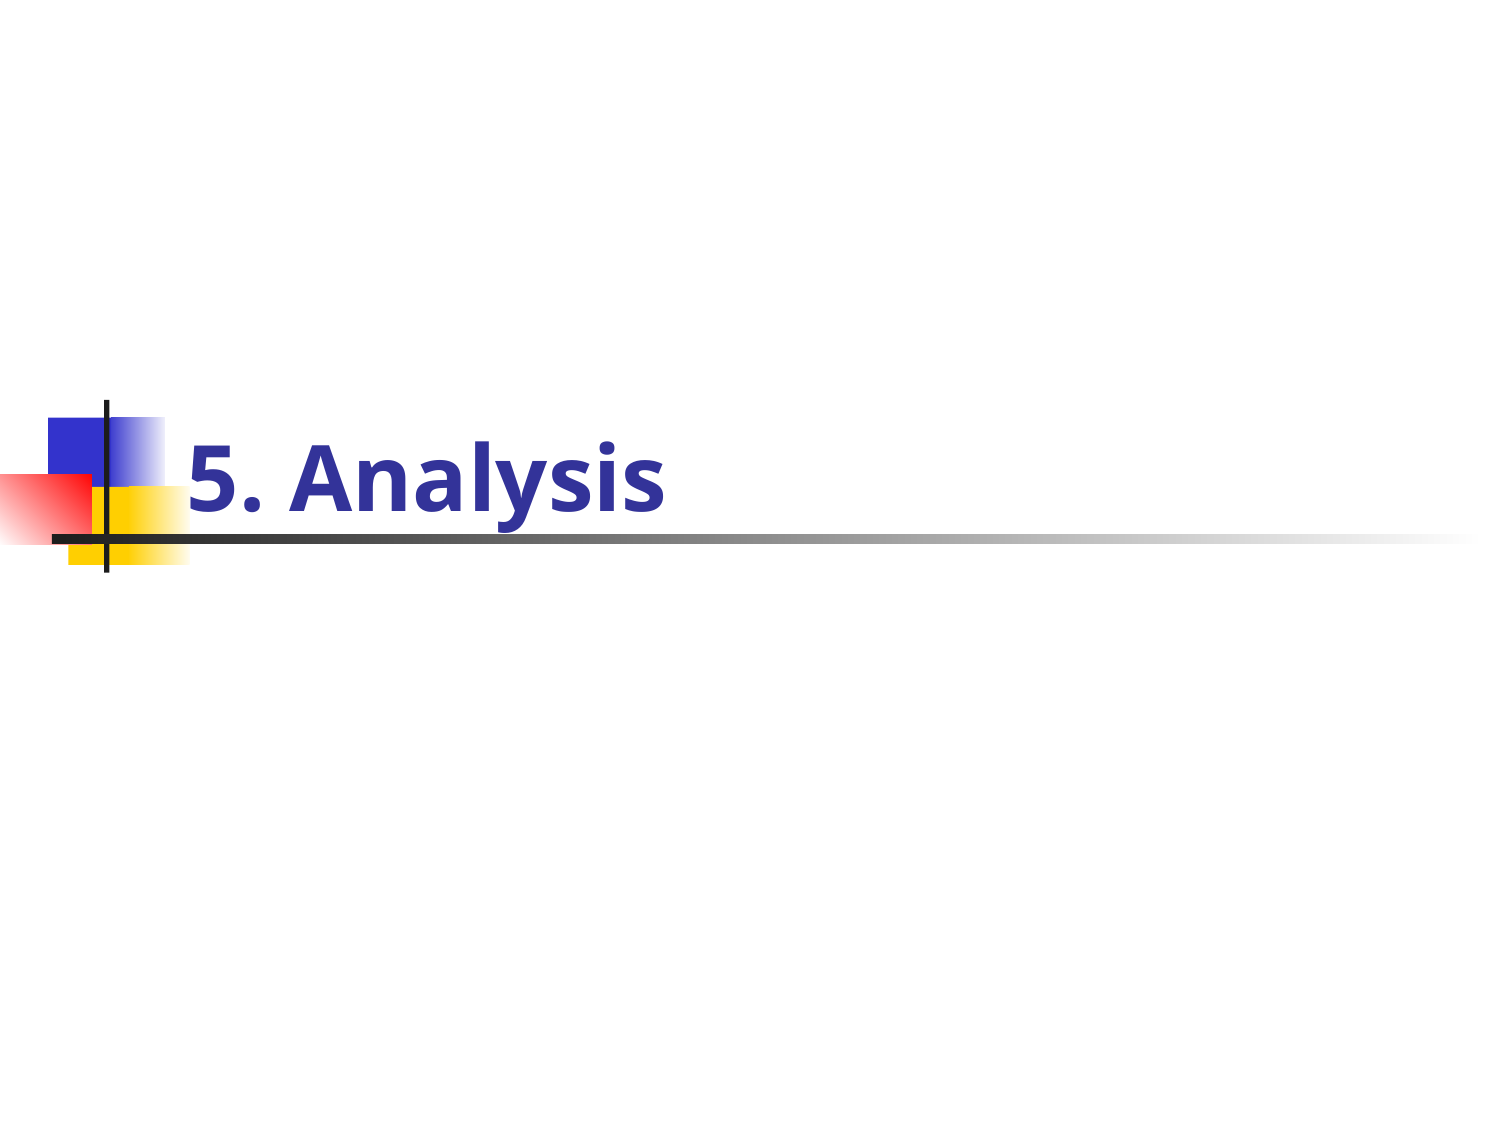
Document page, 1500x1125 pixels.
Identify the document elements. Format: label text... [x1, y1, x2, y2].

title 5. Analysis [171, 349, 1448, 538]
